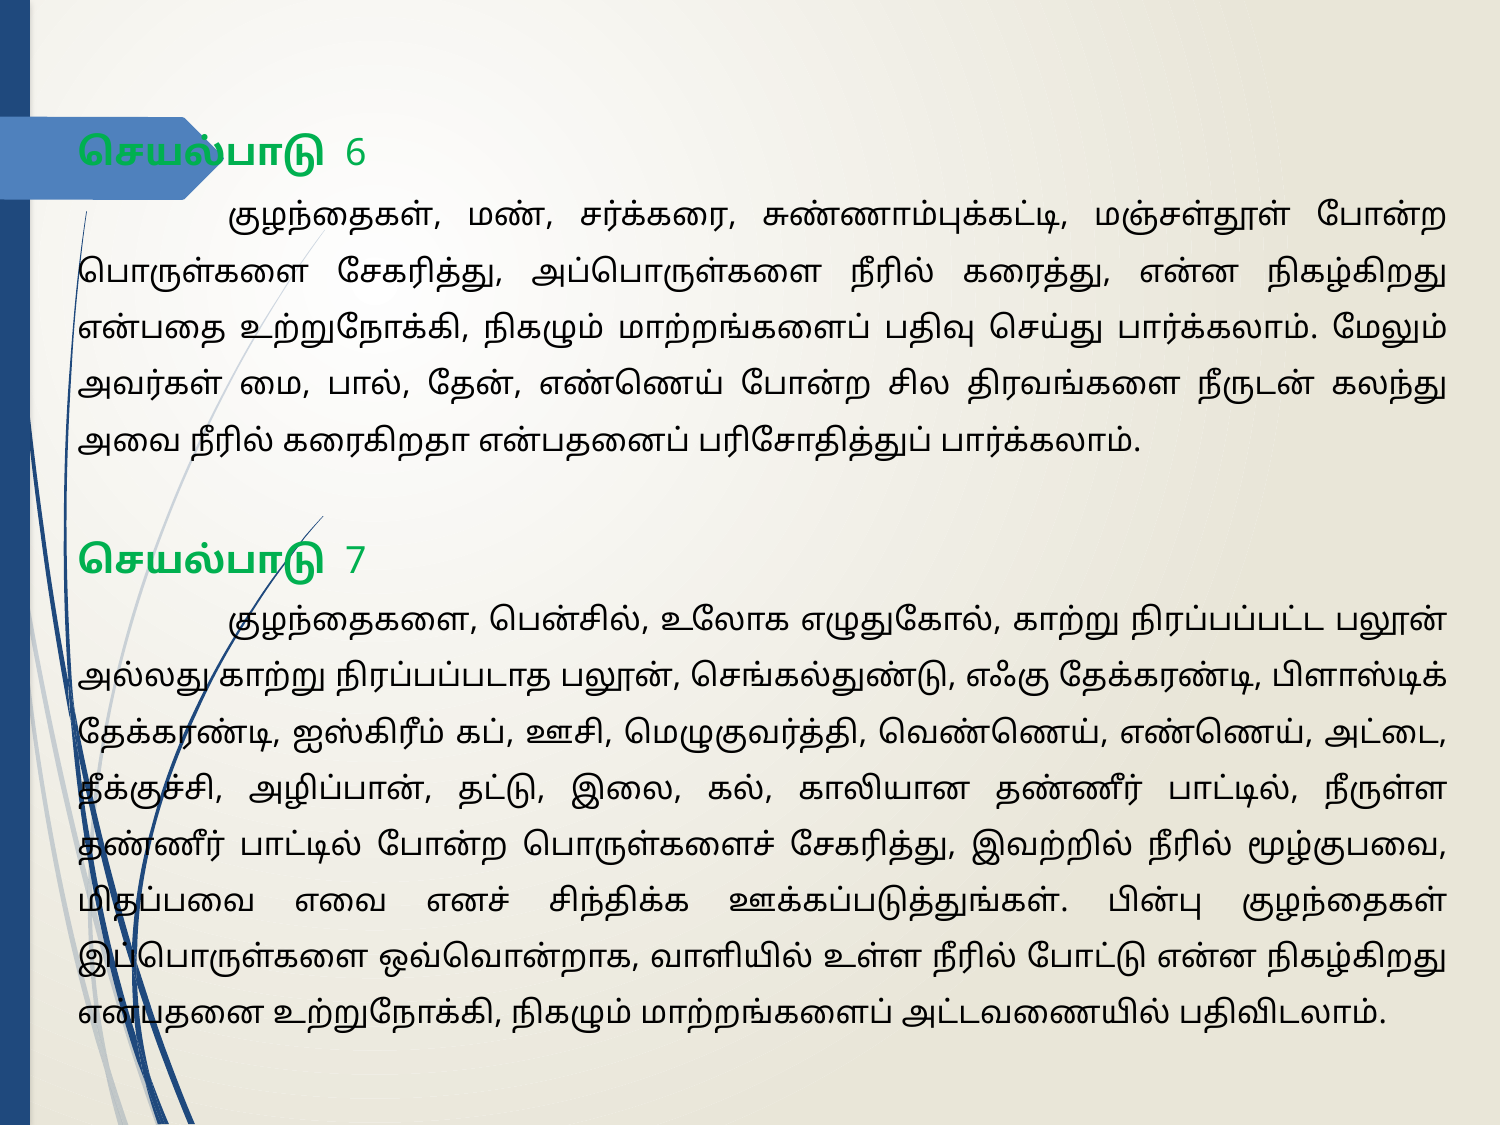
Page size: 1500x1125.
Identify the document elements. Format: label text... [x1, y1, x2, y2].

text_box செயல்பாடு 6 குழந்தைகள், மண், சர்க்கரை, சுண்ணாம்புக்கட்டி, மஞ்சள்தூள் போன்ற பொருள்களை சேகரித்து, அப்பொருள்களை நீரில் கரைத்து, என்ன நிகழ்கிறது என்பதை உற்றுநோக்கி, நிகழும் மாற்றங்களைப் பதிவு செய்து பார்க்கலாம். மேலும் அவர்கள் மை, பால், தேன், எண்ணெய் போன்ற சில திரவங்களை நீருடன் கலந்து அவை நீரில் கரைகிறதா என்பதனைப் பரிசோதித்துப் பார்க்கலாம். செயல்பாடு 7 குழந்தைகளை, பென்சில், உலோக எழுதுகோல், காற்று நிரப்பப்பட்ட பலூன் அல்லது காற்று நிரப்பப்படாத பலூன், செங்கல்துண்டு, எஃகு தேக்கரண்டி, பிளாஸ்டிக் தேக்கரண்டி, ஐஸ்கிரீம் கப், ஊசி, மெழுகுவர்த்தி, வெண்ணெய், எண்ணெய், அட்டை, தீக்குச்சி, அழிப்பான், தட்டு, இலை, கல், காலியான தண்ணீர் பாட்டில், நீருள்ள தண்ணீர் பாட்டில் போன்ற பொருள்களைச் சேகரித்து, இவற்றில் நீரில் மூழ்குபவை, மிதப்பவை எவை எனச் சிந்திக்க ஊக்கப்படுத்துங்கள். பின்பு குழந்தைகள் இப்பொருள்களை ஒவ்வொன்றாக, வாளியில் உள்ள நீரில் போட்டு என்ன நிகழ்கிறது என்பதனை உற்றுநோக்கி, நிகழும் மாற்றங்களைப் அட்டவணையில் பதிவிடலாம். [62, 97, 1463, 1038]
